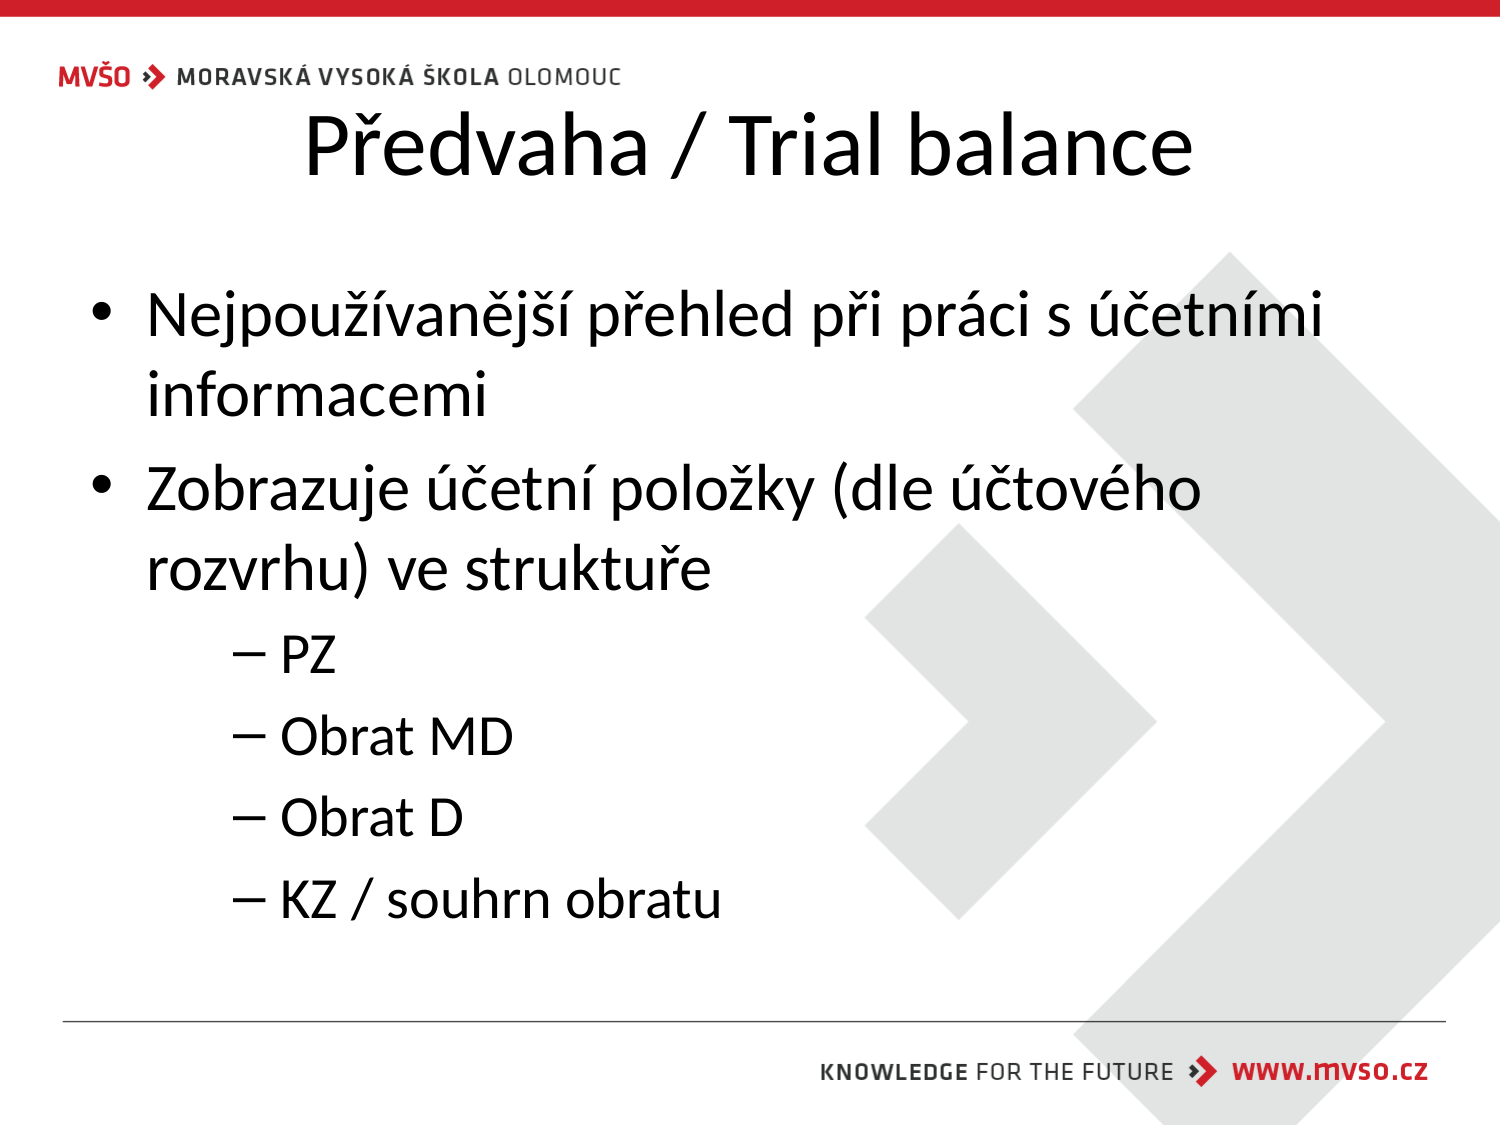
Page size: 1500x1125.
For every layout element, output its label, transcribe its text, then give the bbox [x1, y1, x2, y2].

title Předvaha / Trial balance [75, 45, 1425, 233]
list Nejpoužívanější přehled při práci s účetními informacemi Zobrazuje účetní položky (dle účtového rozvrhu) ve struktuře PZ Obrat MD Obrat D KZ / souhrn obratu [75, 262, 1425, 1005]
picture [0, 0, 1500, 1125]
